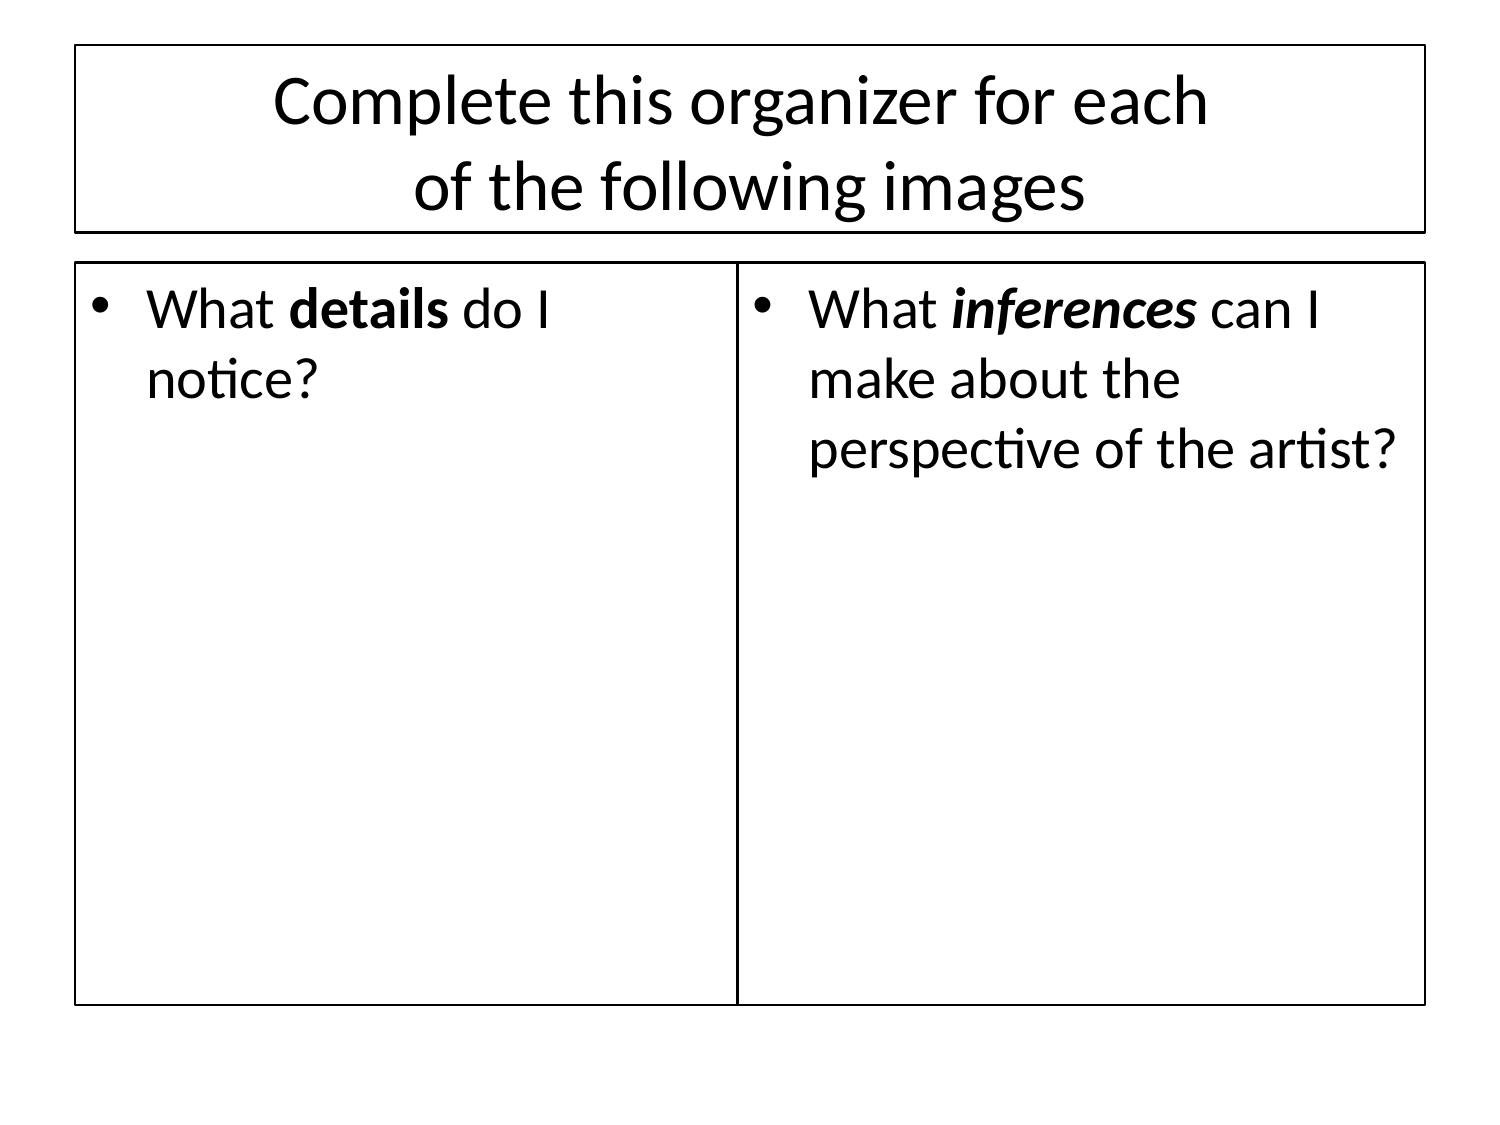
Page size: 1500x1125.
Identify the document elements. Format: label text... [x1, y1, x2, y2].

title Complete this organizer for each of the following images [75, 45, 1425, 233]
list What inferences can I make about the perspective of the artist? [737, 262, 1425, 1005]
list What details do I notice? [75, 262, 737, 1005]
